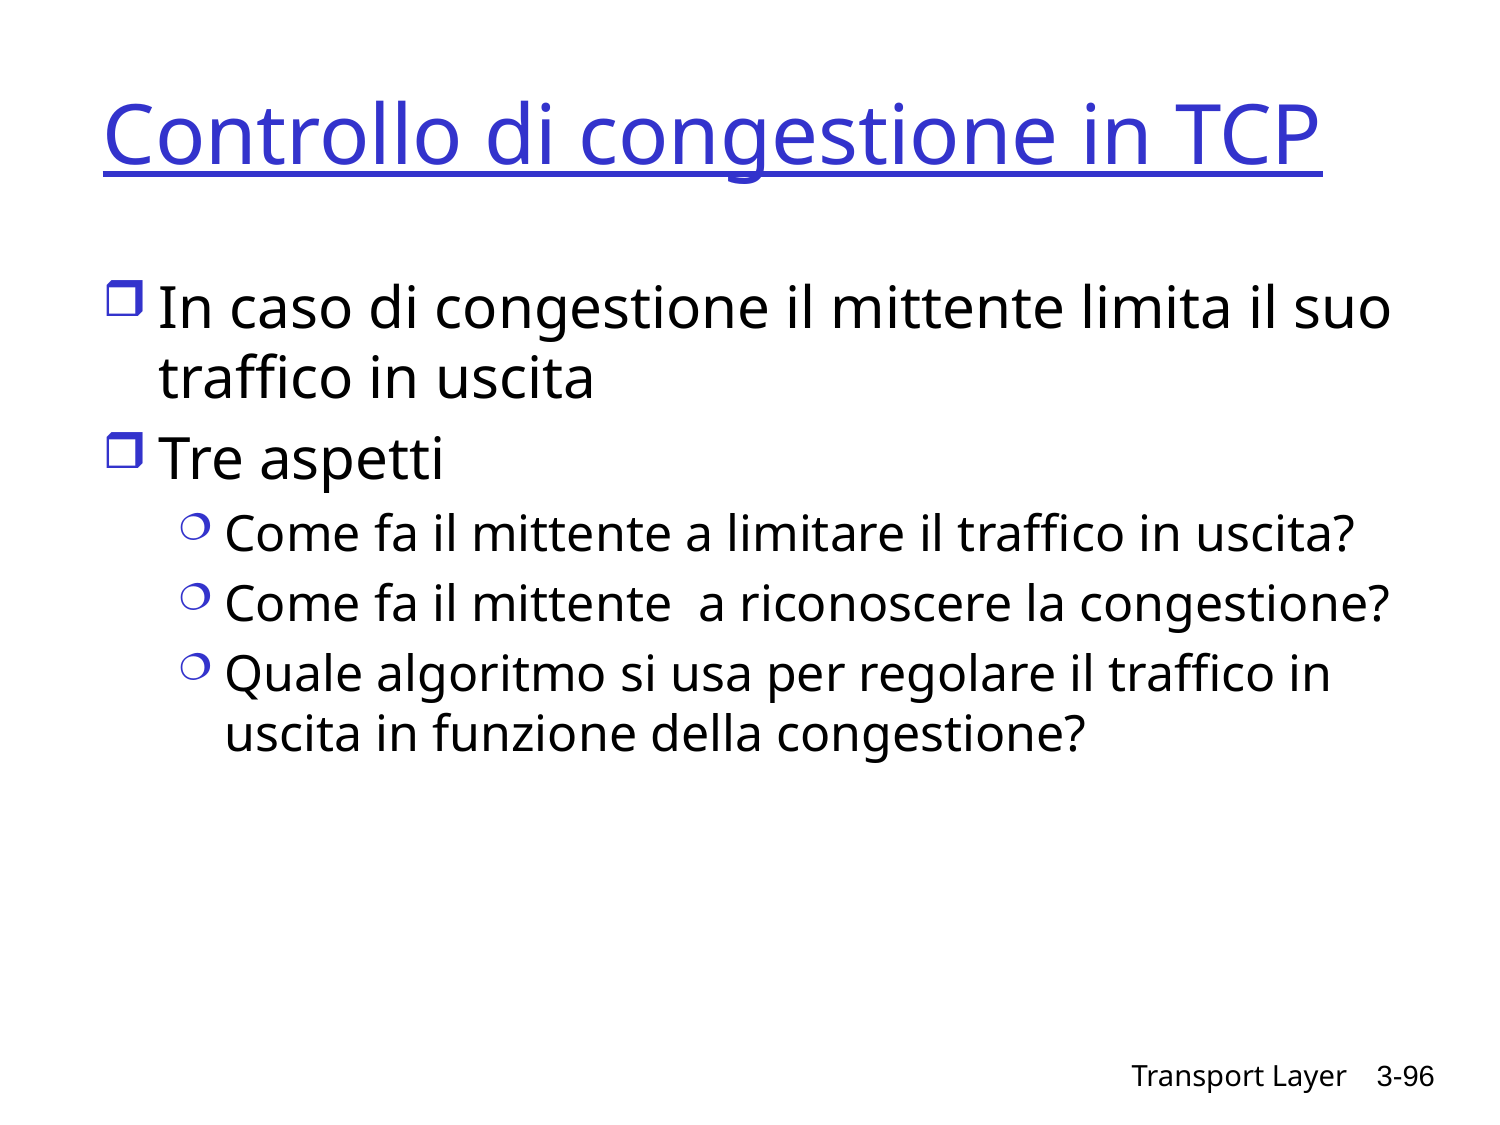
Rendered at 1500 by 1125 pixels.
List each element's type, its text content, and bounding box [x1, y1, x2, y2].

title Controllo di congestione in TCP [87, 37, 1363, 226]
slide_number 3-96 [1338, 1049, 1451, 1125]
footer Transport Layer [887, 1049, 1338, 1125]
list In caso di congestione il mittente limita il suo traffico in uscita Tre aspetti Come fa il mittente a limitare il traffico in uscita? Come fa il mittente a riconoscere la congestione? Quale algoritmo si usa per regolare il traffico in uscita in funzione della congestione? [87, 262, 1413, 1026]
